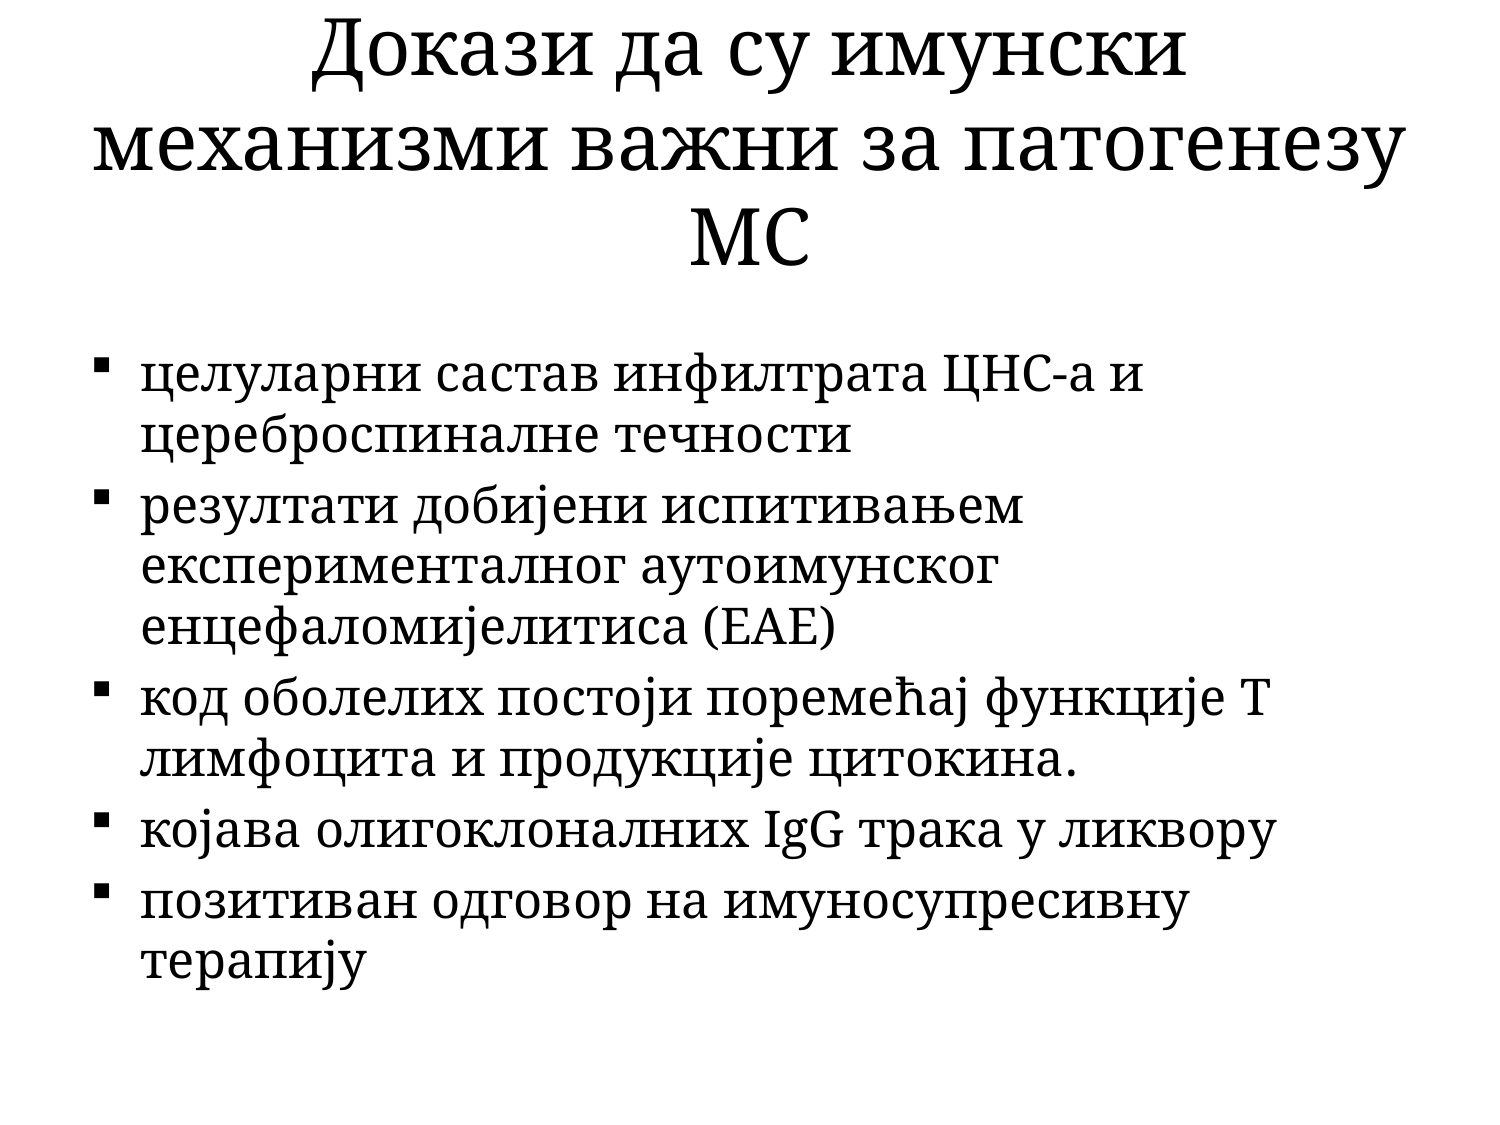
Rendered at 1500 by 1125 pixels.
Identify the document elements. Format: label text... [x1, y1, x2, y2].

list целуларни састав инфилтрата ЦНС-а и цереброспиналне течности резултати добијени испитивањем експерименталног аутоимунског енцефаломијелитиса (ЕАЕ) код оболелих постоји поремећај функције Т лимфоцита и продукције цитокина. којава олигоклоналних IgG трака у ликвору позитиван одговор на имуносупресивну терапију [75, 262, 1425, 1005]
title Докази да су имунски механизми важни за патогенезу МС [75, 45, 1425, 233]
